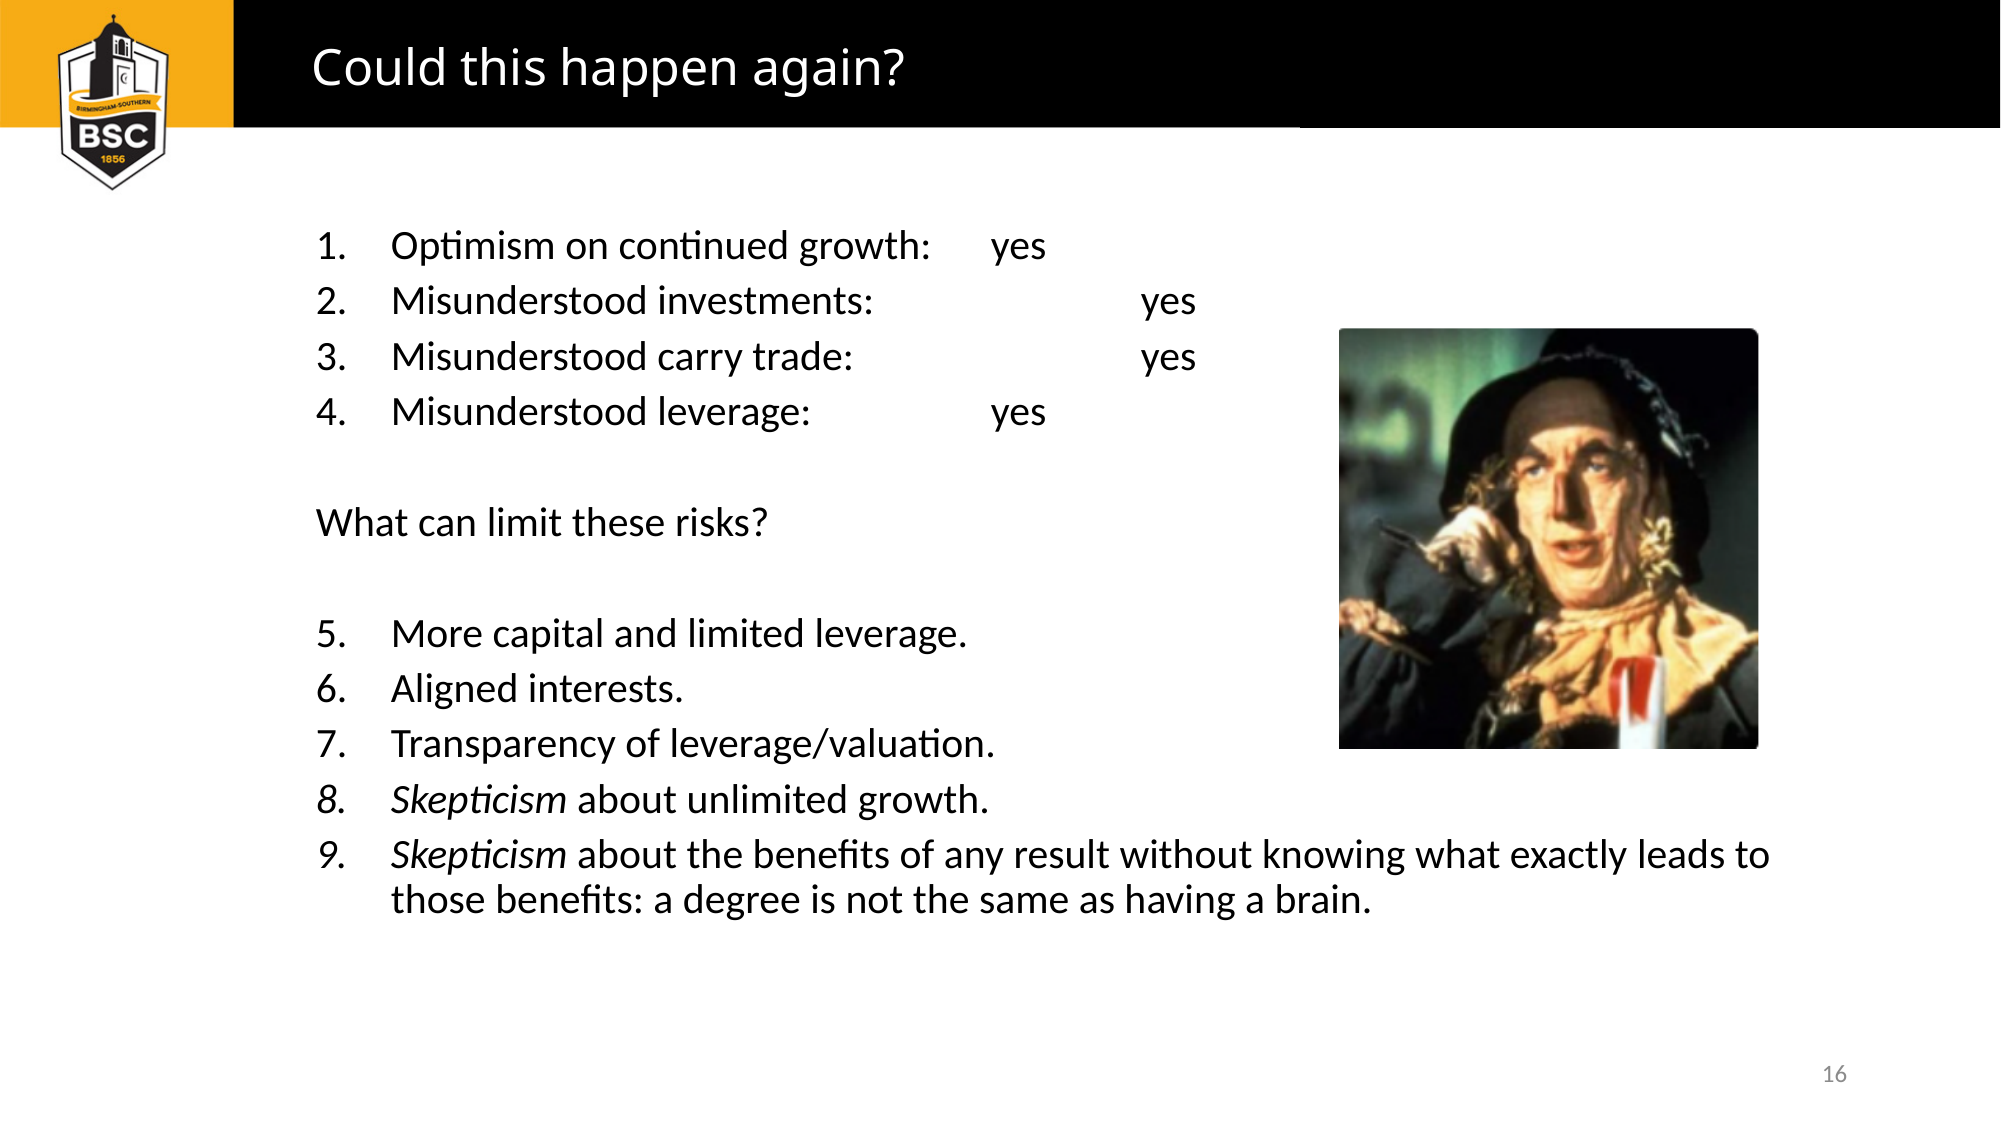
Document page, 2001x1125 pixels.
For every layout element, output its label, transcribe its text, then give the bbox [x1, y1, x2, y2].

text_box [255, 28, 1830, 109]
picture [0, 0, 1300, 733]
text_box Could this happen again? [296, 28, 1379, 103]
picture [1338, 327, 1768, 749]
text_box Optimism on continued growth: yes Misunderstood investments: yes Misunderstood carry trade: yes Misunderstood leverage: yes What can limit these risks? More capital and limited leverage. Aligned interests. Transparency of leverage/valuation. Skepticism about unlimited growth. Skepticism about the benefits of any result without knowing what exactly leads to those benefits: a degree is not the same as having a brain. [150, 160, 1876, 1060]
slide_number 16 [1412, 1060, 1863, 1103]
